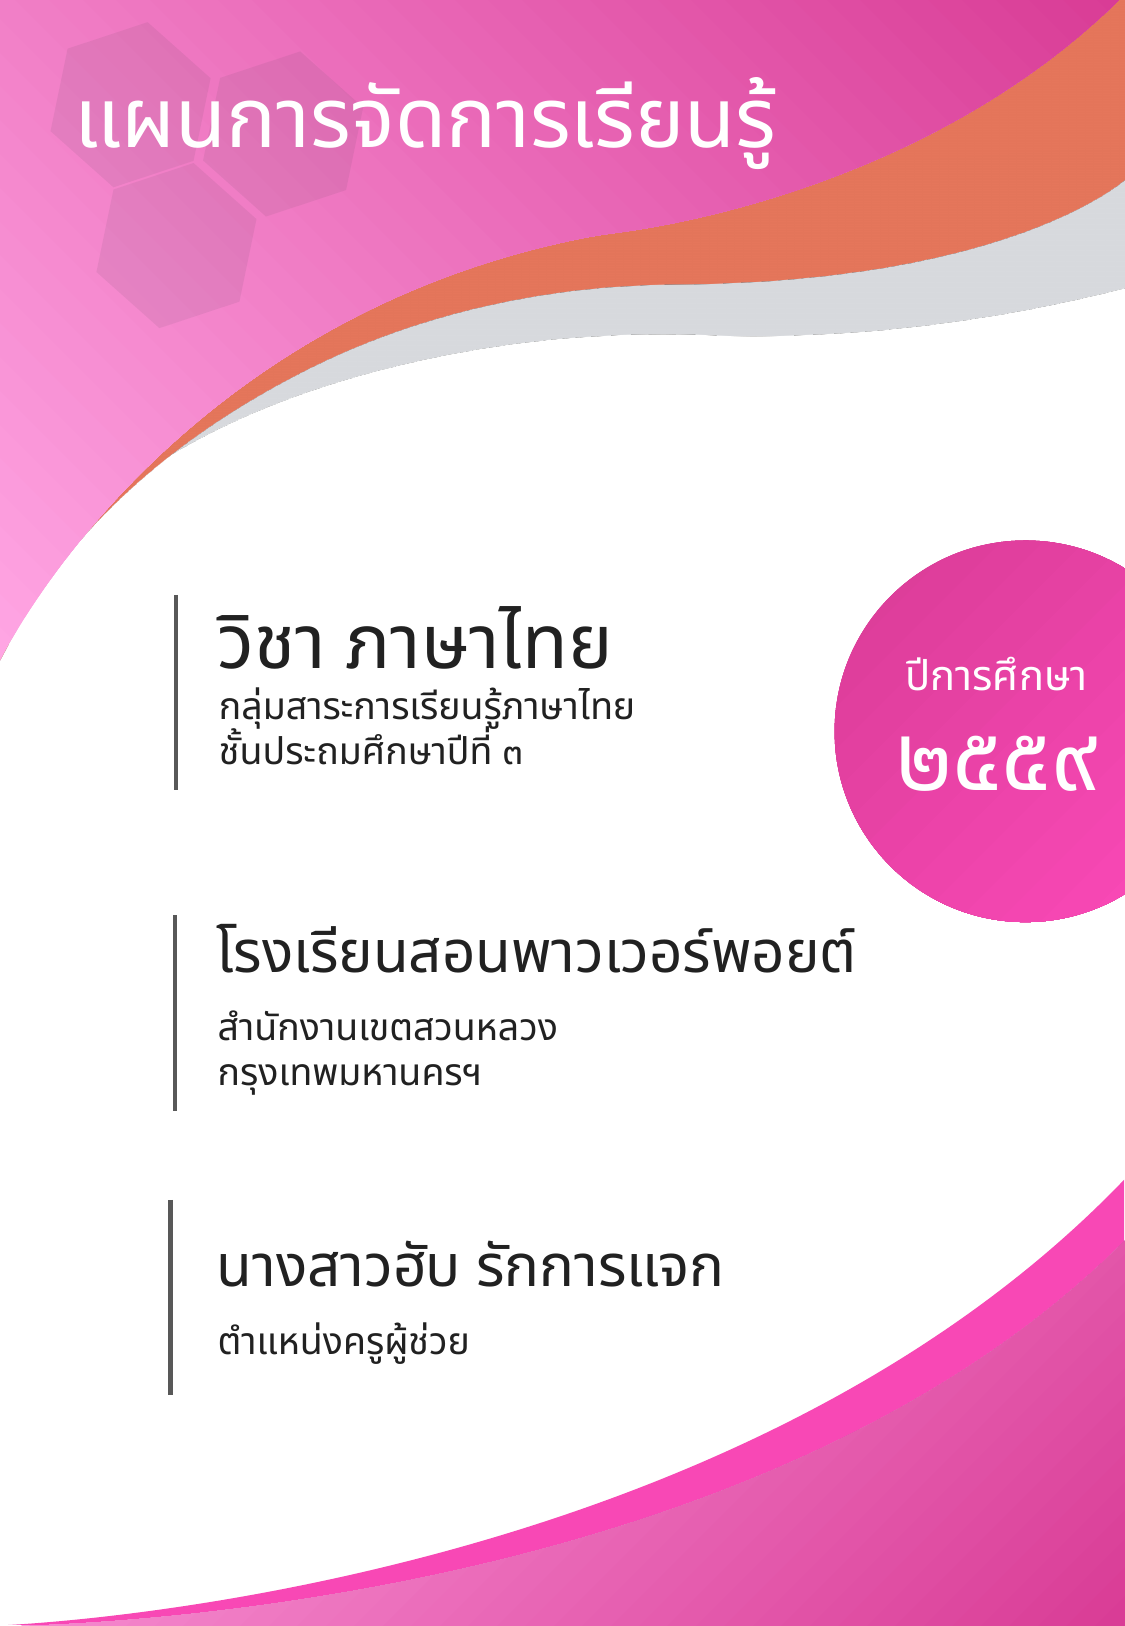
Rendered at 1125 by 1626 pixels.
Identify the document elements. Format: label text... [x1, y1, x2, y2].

text_box [8, 1179, 1125, 1625]
text_box วิชา ภาษาไทย [203, 661, 787, 692]
text_box นางสาวฮับ รักการแจก [201, 1221, 817, 1306]
text_box โรงเรียนสอนพาวเวอร์พอยต์ [201, 906, 1125, 992]
picture [0, 0, 1125, 661]
text_box [49, 1240, 1125, 1625]
text_box ปีการศึกษา ๒๕๕๙ [813, 661, 1125, 817]
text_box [50, 22, 363, 328]
text_box ตำแหน่งครูผู้ช่วย [203, 1309, 787, 1369]
text_box สำนักงานเขตสวนหลวง กรุงเทพมหานครฯ [203, 995, 787, 1100]
text_box [854, 817, 1125, 906]
text_box กลุ่มสาระการเรียนรู้ภาษาไทย ชั้นประถมศึกษาปีที่ ๓ [204, 674, 788, 780]
